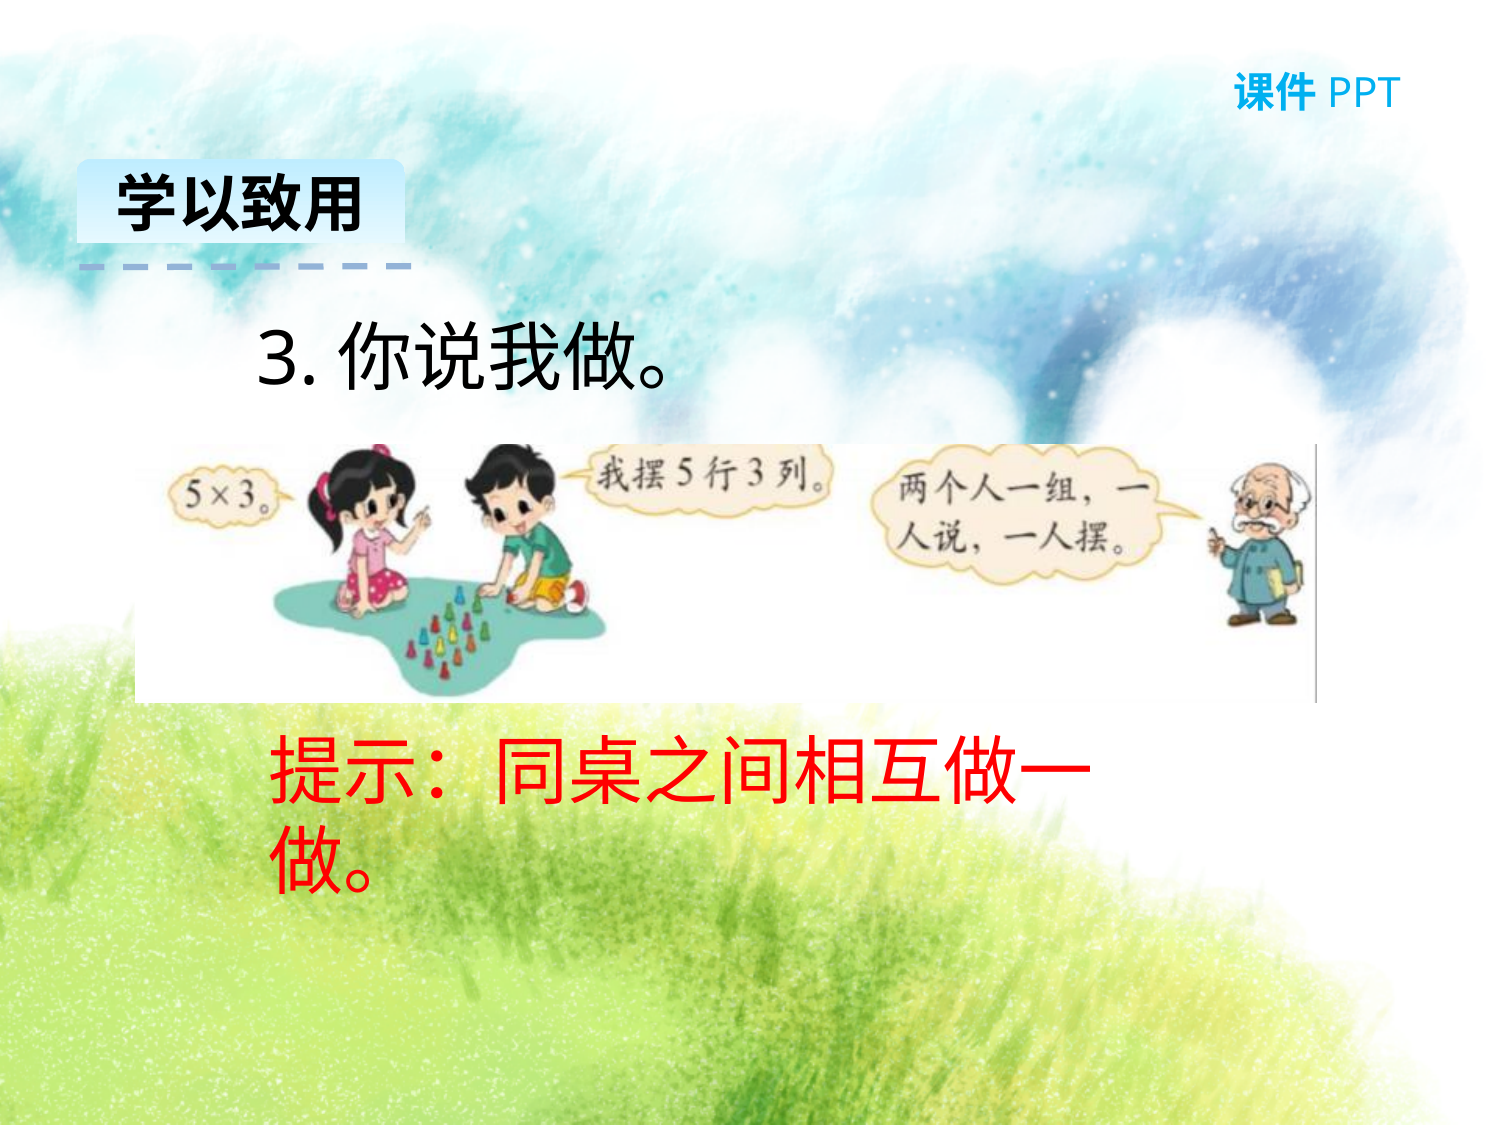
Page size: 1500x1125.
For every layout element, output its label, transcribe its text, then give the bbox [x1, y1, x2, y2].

picture [0, 0, 1500, 1125]
text_box 课件PPT [1218, 58, 1418, 124]
text_box 学以致用 [76, 158, 405, 244]
text_box 提示：同桌之间相互做一做。 [253, 716, 1149, 911]
text_box 3.你说我做。 [242, 302, 1060, 408]
